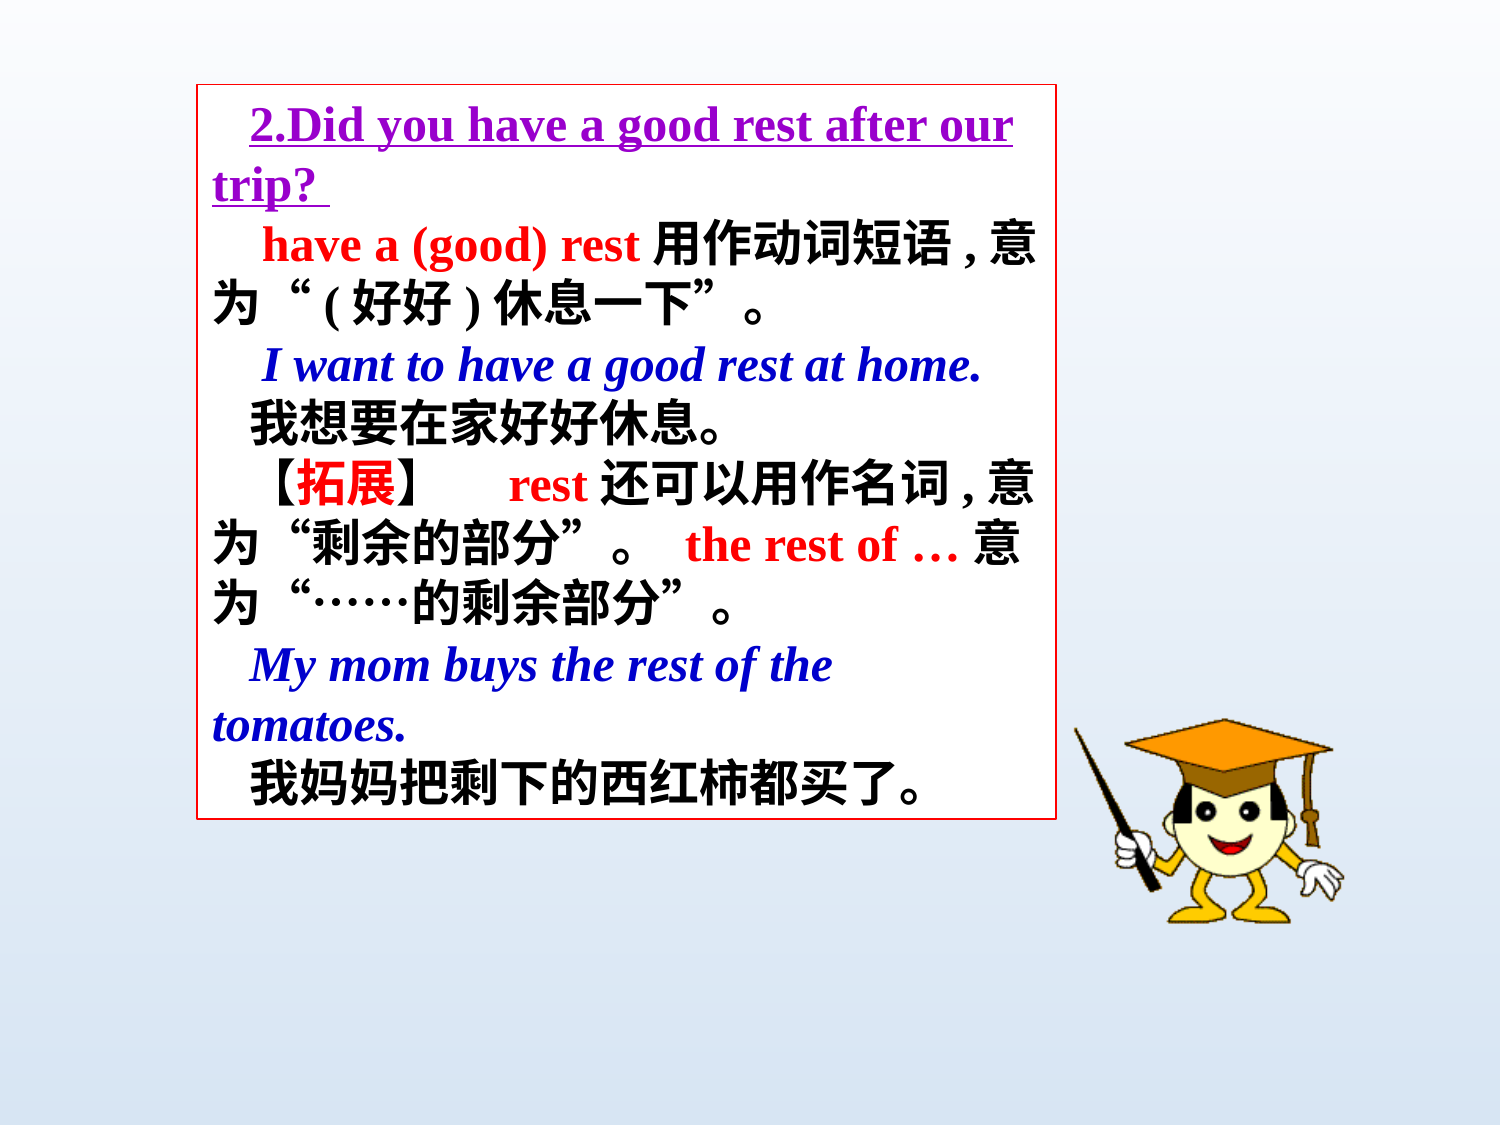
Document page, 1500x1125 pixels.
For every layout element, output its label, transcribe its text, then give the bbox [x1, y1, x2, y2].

text_box 2.Did you have a good rest after our trip? have a (good) rest用作动词短语,意为“(好好)休息一下”。 I want to have a good rest at home. 我想要在家好好休息。 【拓展】 rest还可以用作名词,意为“剩余的部分”。 the rest of …意为“……的剩余部分”。 My mom buys the rest of the tomatoes. 我妈妈把剩下的西红柿都买了。 [197, 84, 1057, 820]
picture [1054, 702, 1368, 938]
